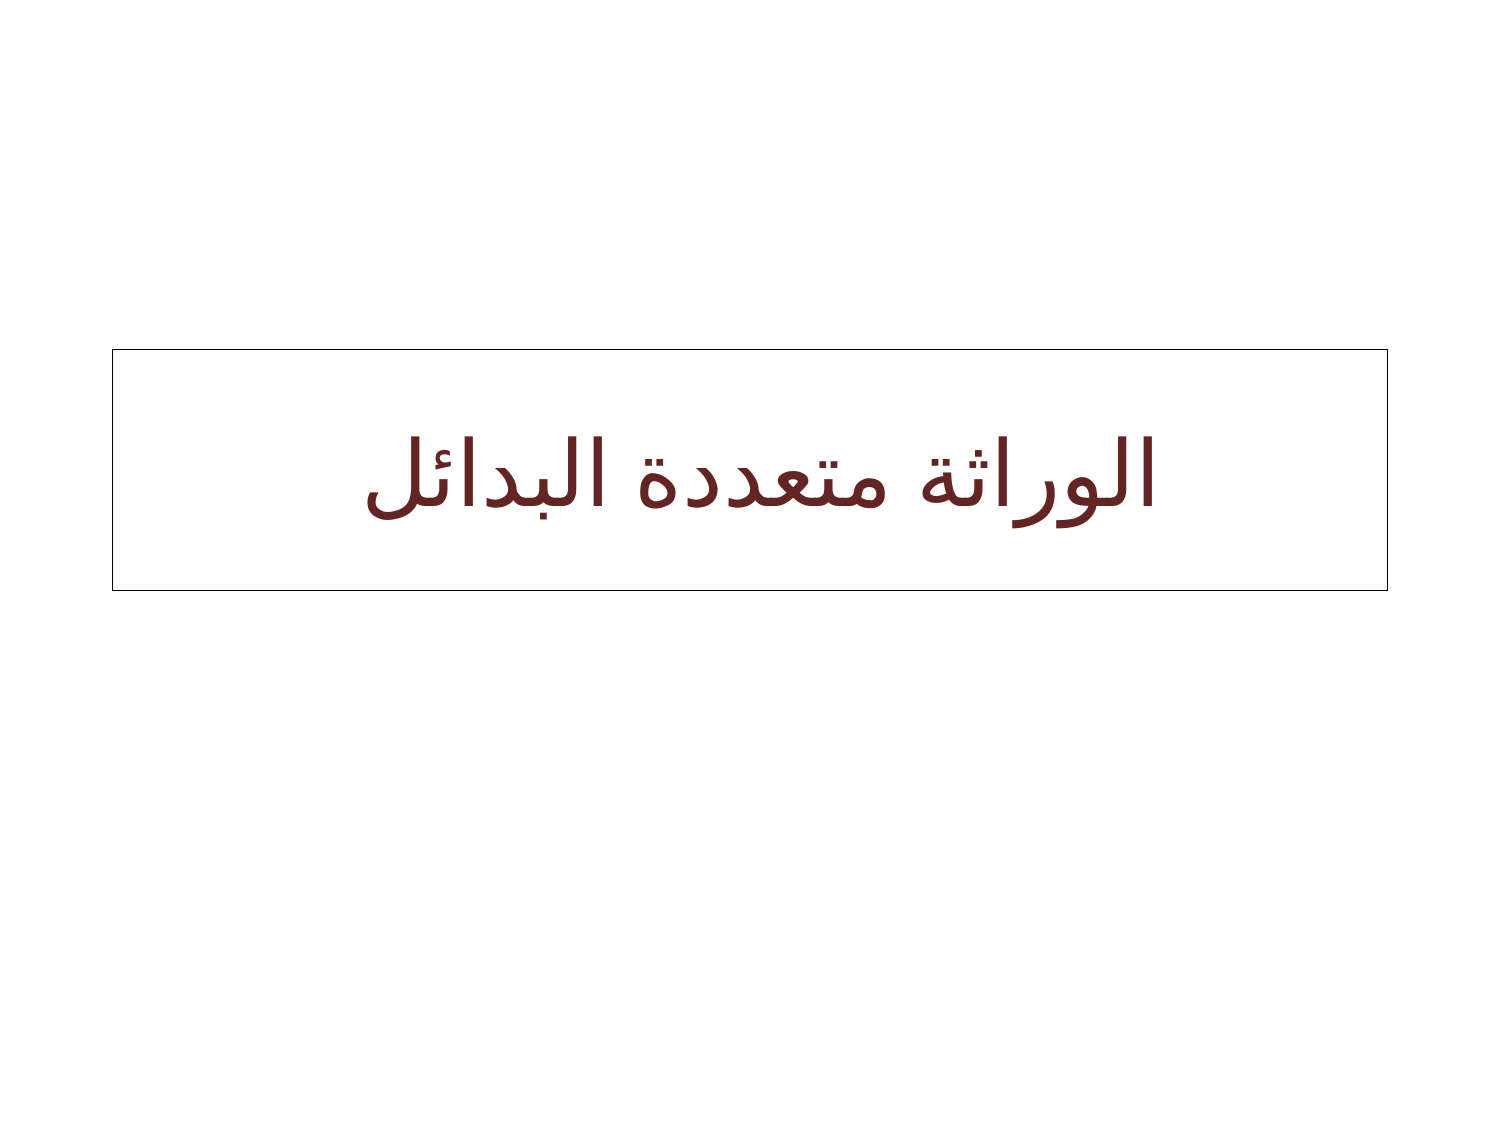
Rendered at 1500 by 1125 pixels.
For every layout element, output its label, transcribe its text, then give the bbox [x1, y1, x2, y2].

title الوراثة متعددة البدائل [112, 349, 1388, 591]
